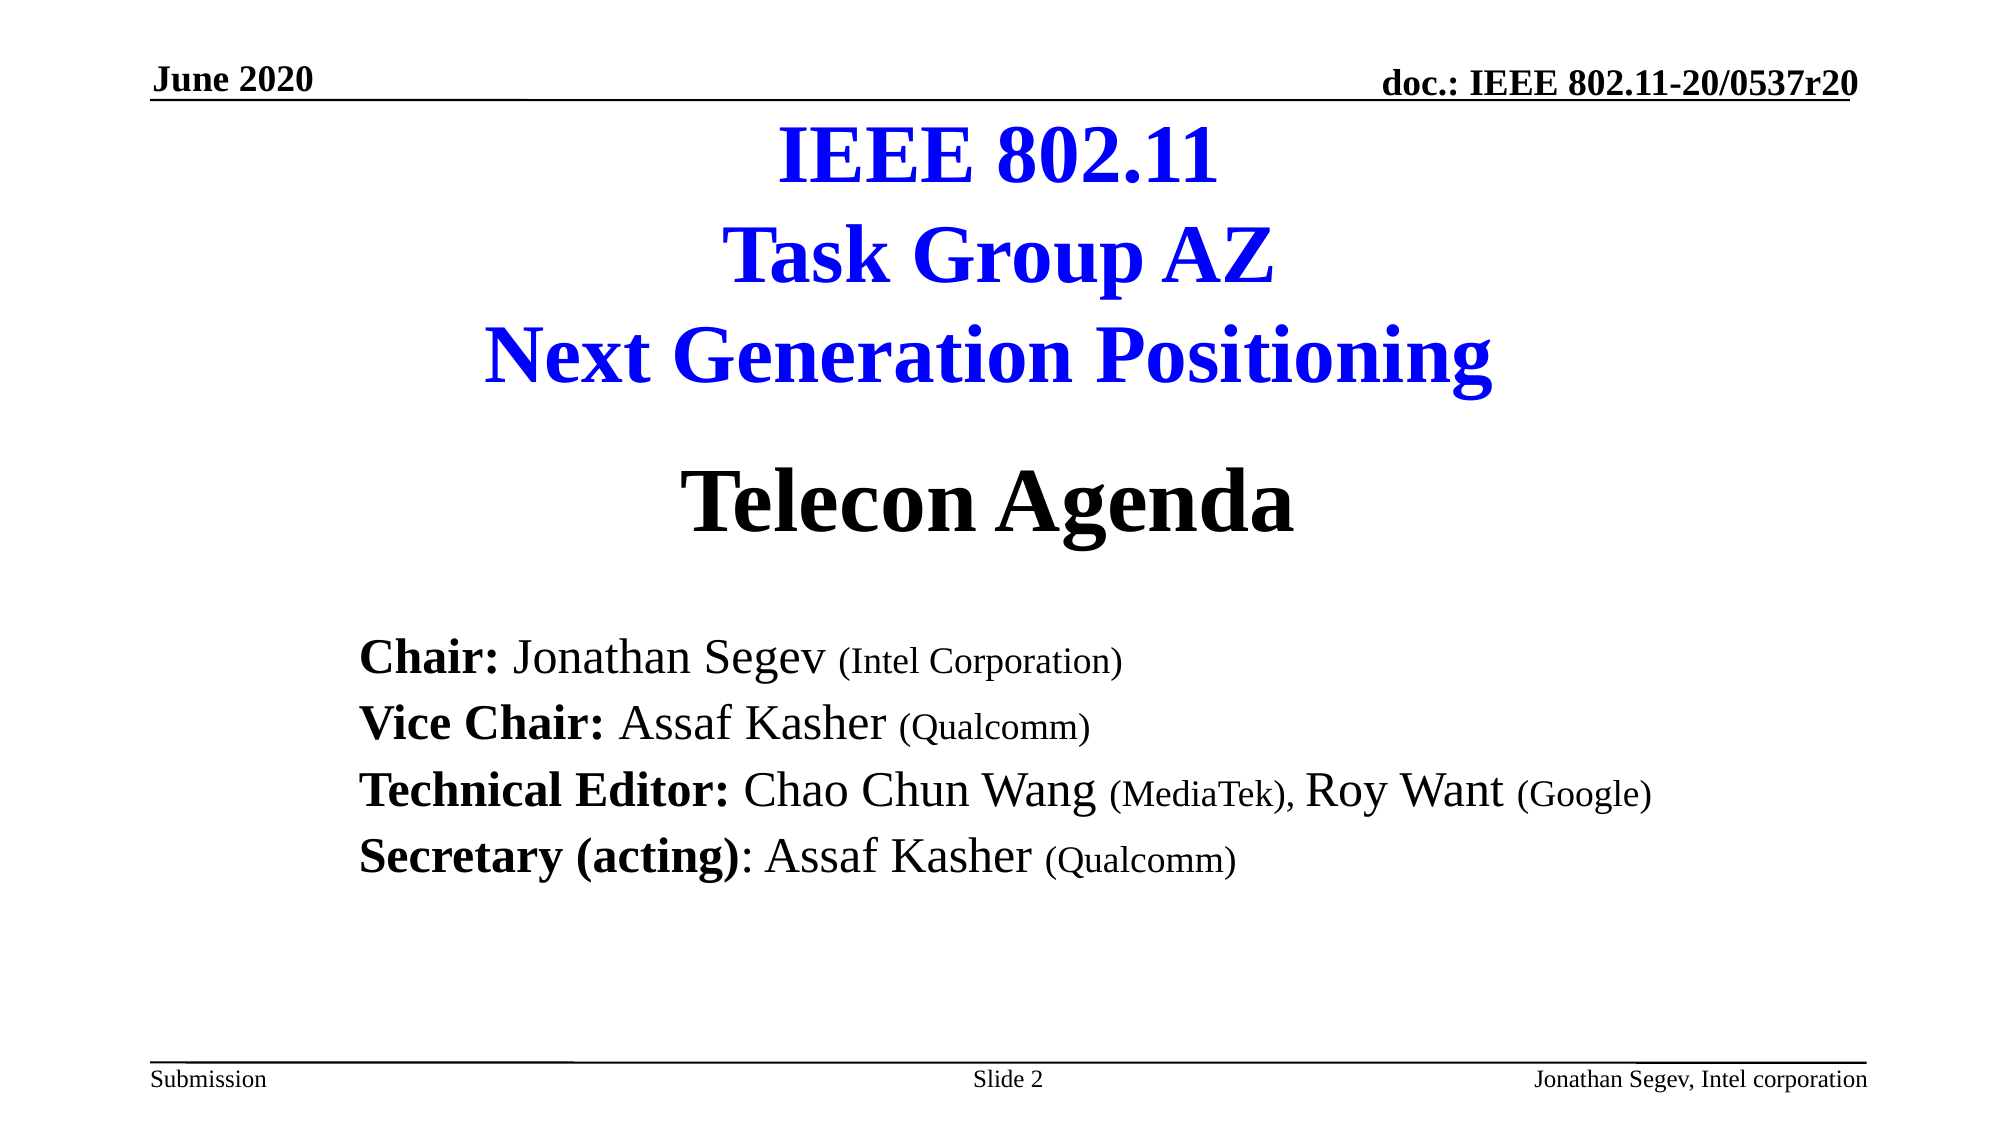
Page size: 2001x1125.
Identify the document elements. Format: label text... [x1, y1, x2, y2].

footer Jonathan Segev, Intel corporation [1171, 1061, 1869, 1093]
title IEEE 802.11 Task Group AZ Next Generation Positioning [149, 112, 1850, 386]
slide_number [152, 54, 563, 100]
list Telecon Agenda Chair: Jonathan Segev (Intel Corporation) Vice Chair: Assaf Kasher (Qualcomm) Technical Editor: Chao Chun Wang (MediaTek), Roy Want (Google) Secretary (acting): Assaf Kasher (Qualcomm) [149, 444, 1850, 1000]
slide_number Slide 2 [950, 1061, 1067, 1123]
